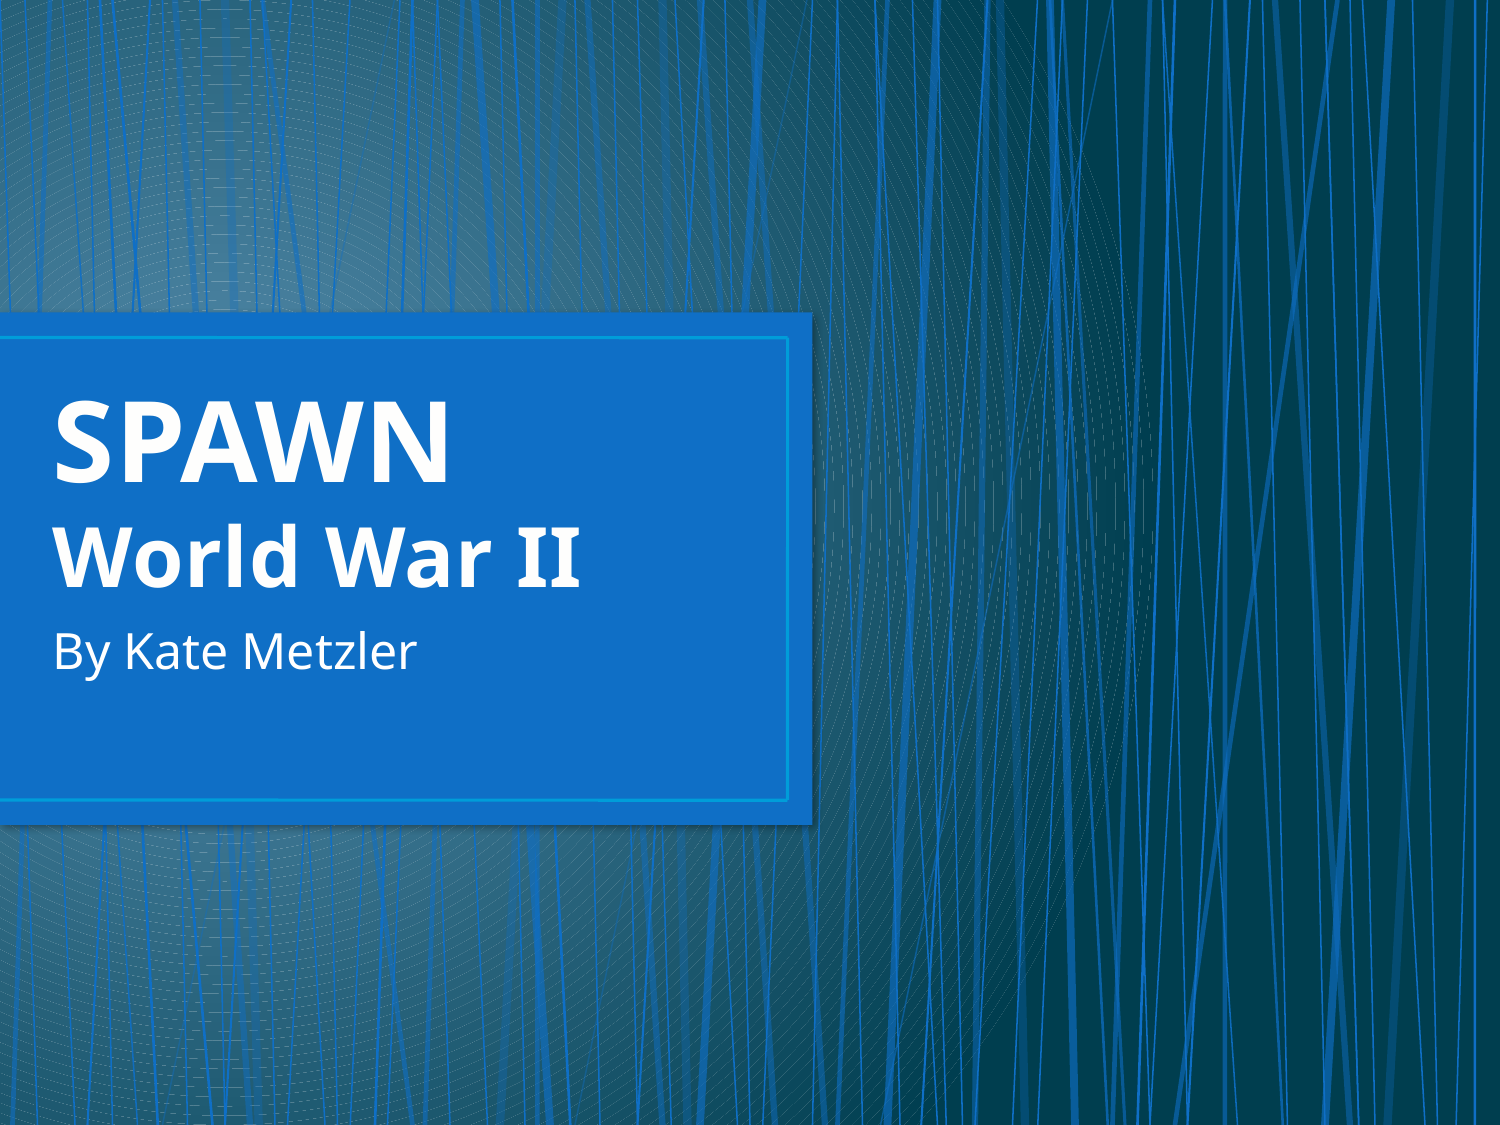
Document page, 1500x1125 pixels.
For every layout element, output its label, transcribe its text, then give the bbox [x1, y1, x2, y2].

subtitle By Kate Metzler [37, 612, 763, 788]
title SPAWN World War II [37, 349, 763, 612]
